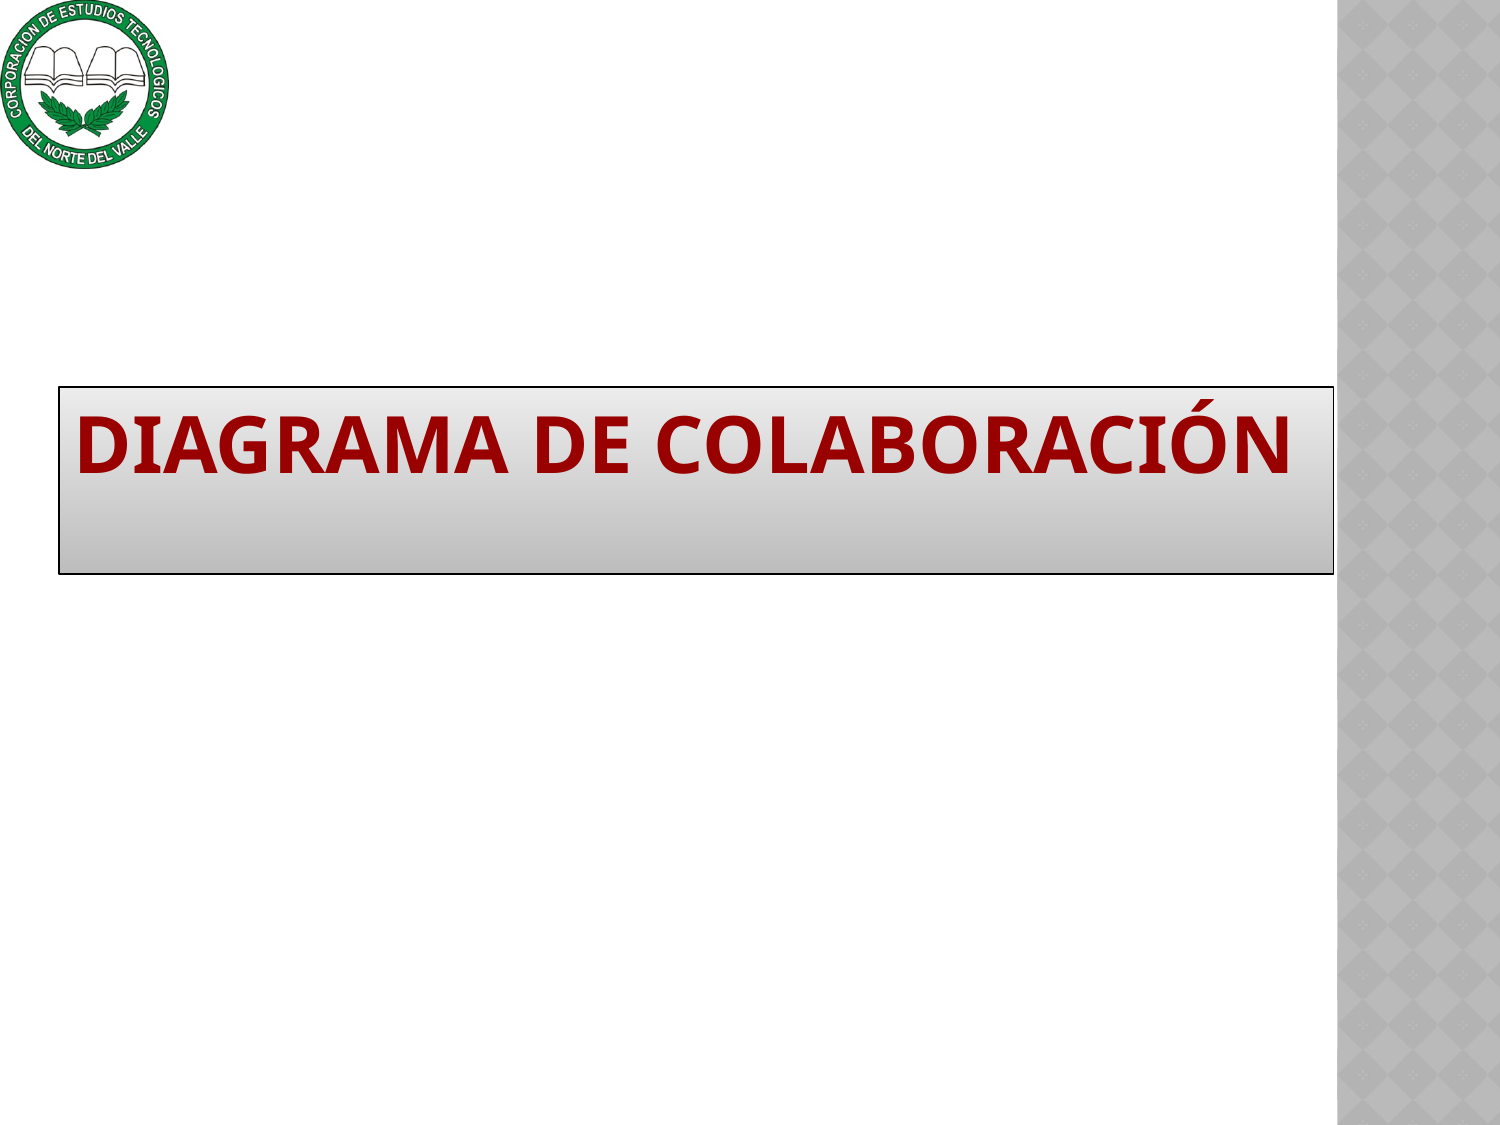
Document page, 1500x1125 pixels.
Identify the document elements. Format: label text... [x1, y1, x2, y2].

picture [0, 0, 169, 169]
title Diagrama de Colaboración [58, 386, 1334, 575]
